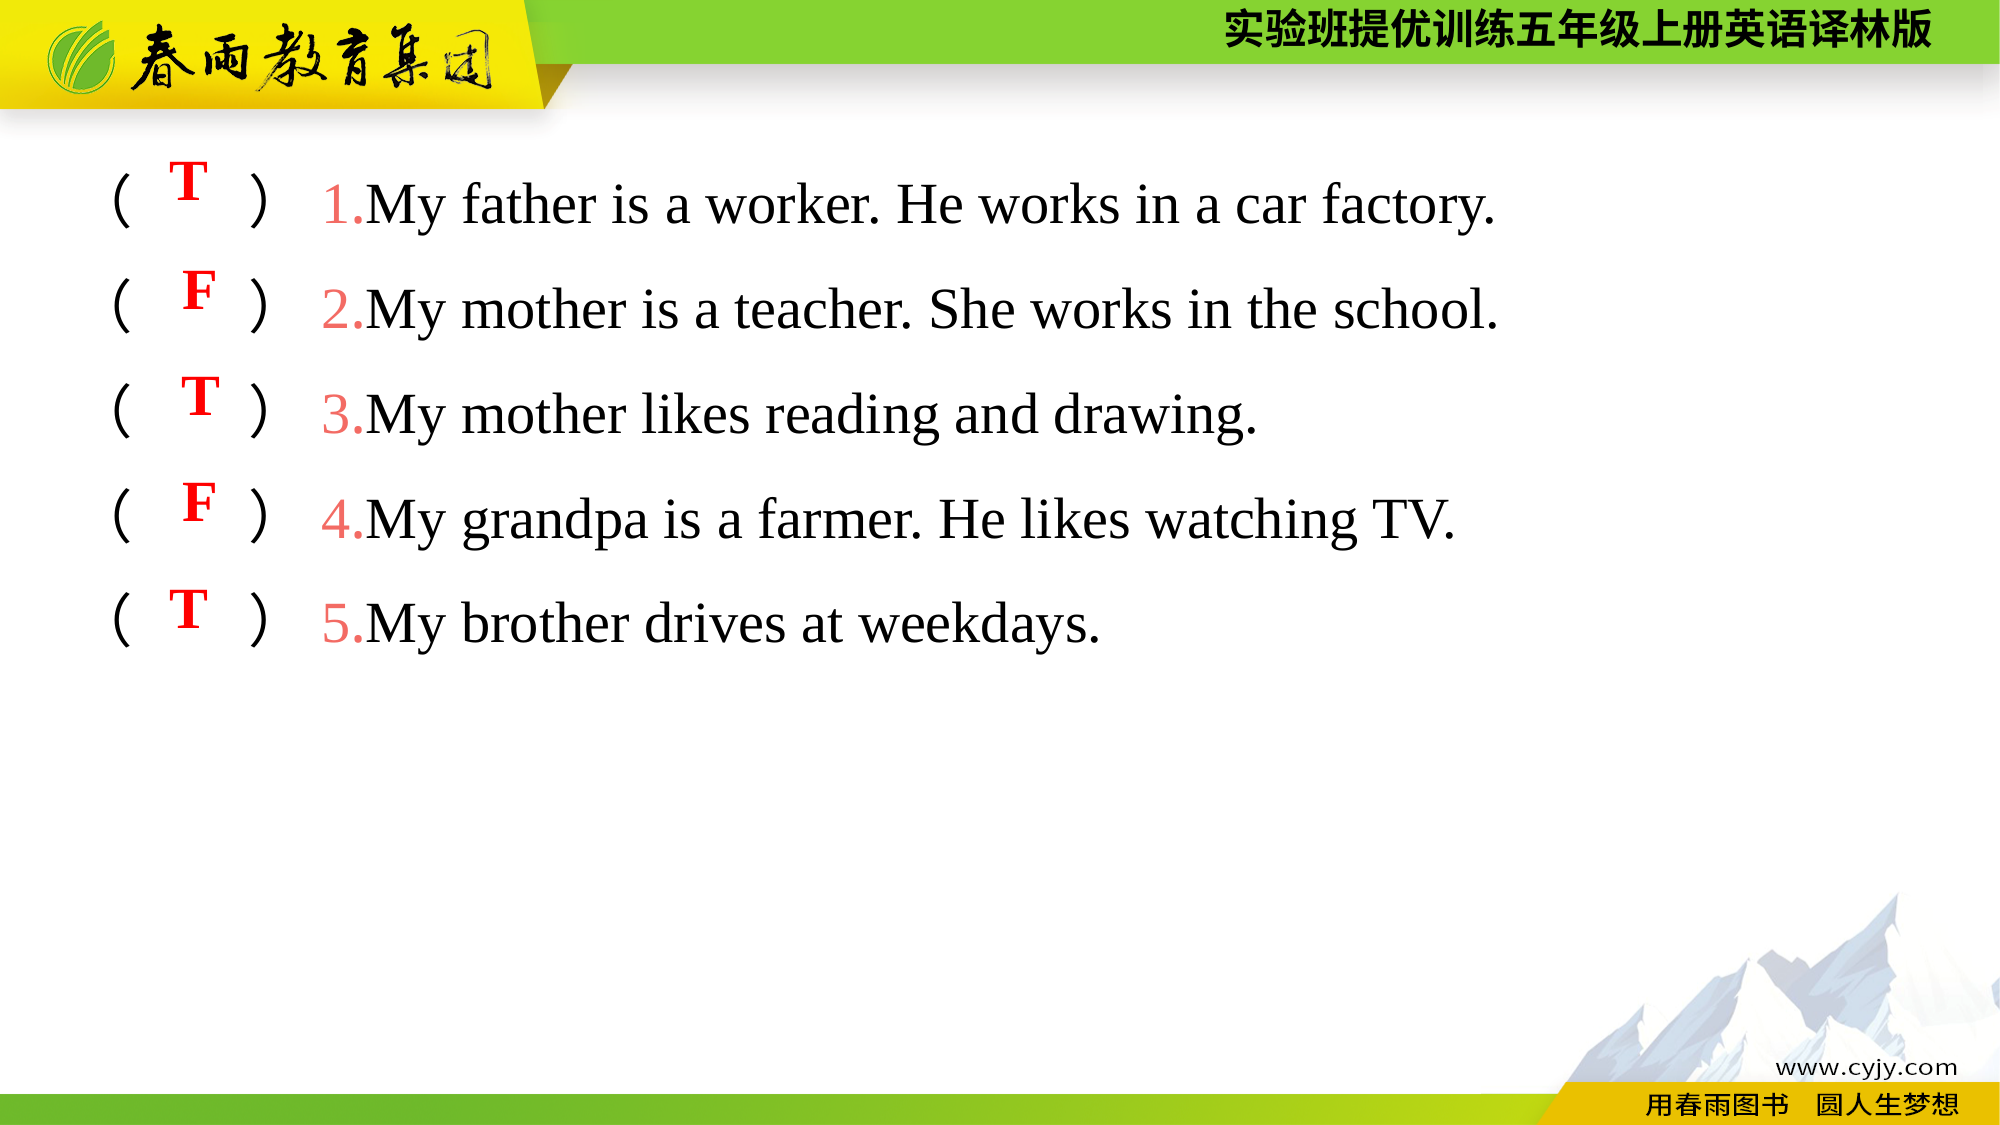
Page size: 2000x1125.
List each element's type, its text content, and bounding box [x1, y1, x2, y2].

text_box T [154, 562, 224, 648]
text_box T [166, 349, 235, 435]
list （ ）1.My father is a worker. He works in a car factory. （ ）2.My mother is a teacher. She works in the school. （ ）3.My mother likes reading and drawing. （ ）4.My grandpa is a farmer. He likes watching TV. （ ）5.My brother drives at weekdays. [59, 122, 1944, 655]
text_box T [154, 134, 224, 220]
picture [0, 0, 2000, 1125]
text_box F [168, 243, 234, 329]
text_box F [168, 456, 234, 541]
